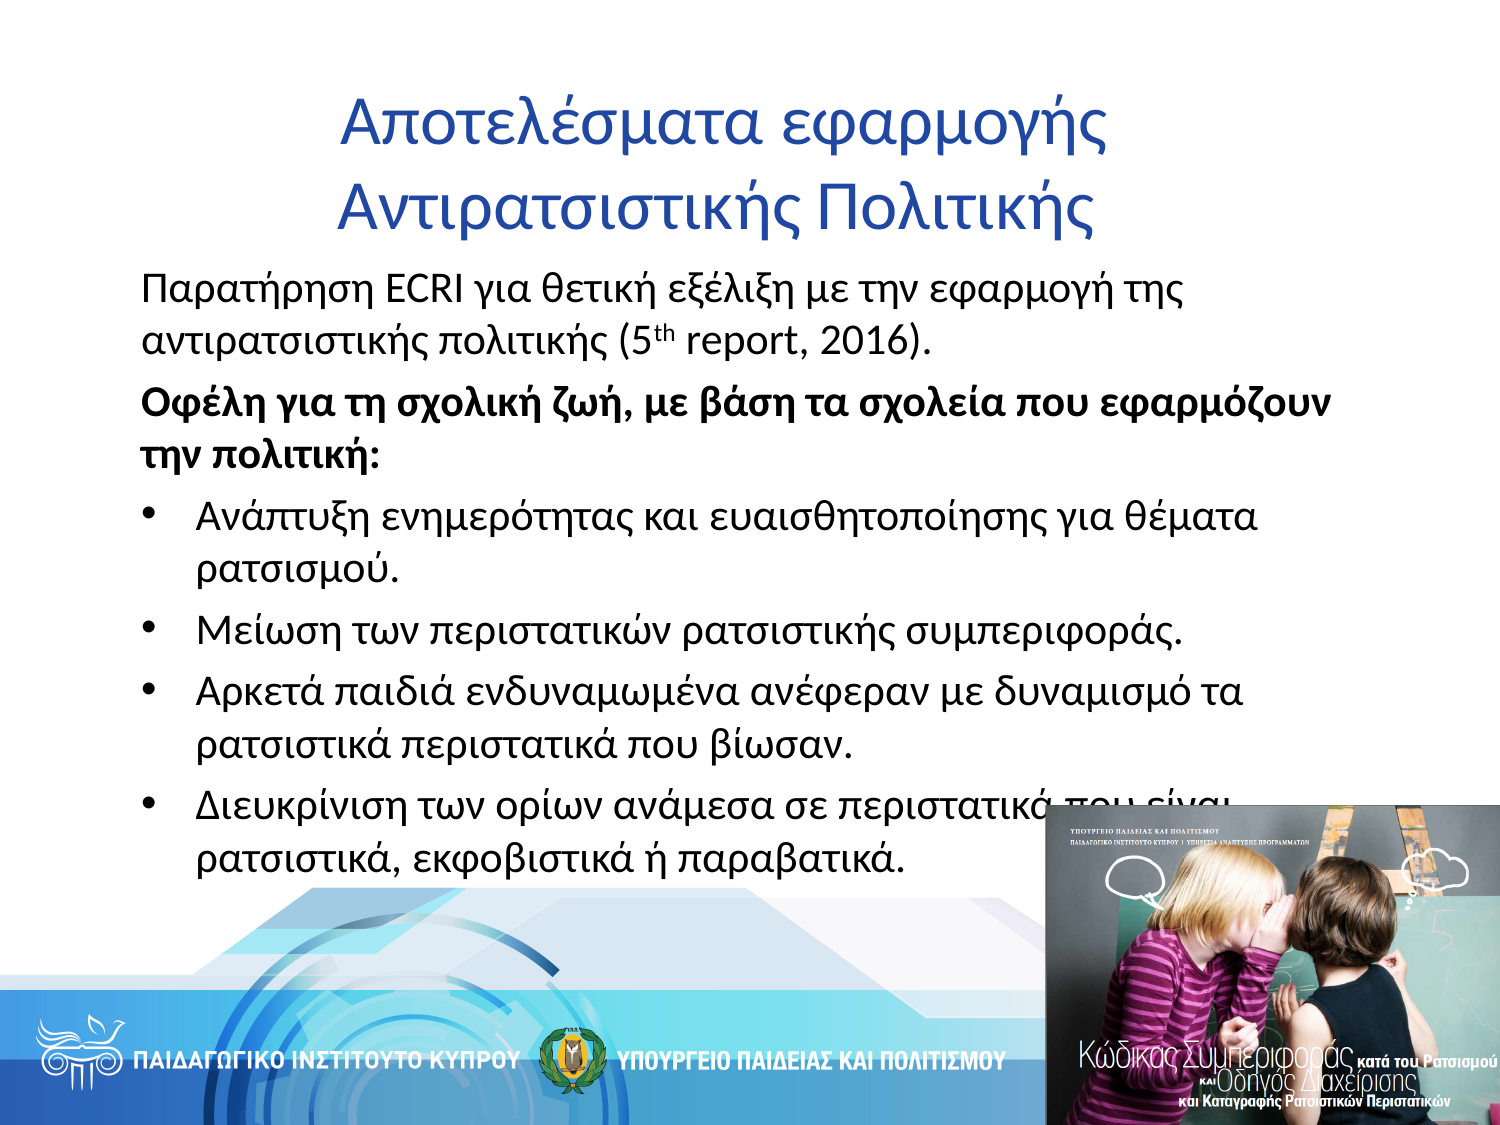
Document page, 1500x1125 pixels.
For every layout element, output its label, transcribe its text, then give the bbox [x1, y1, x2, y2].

title Αποτελέσματα εφαρμογής Αντιρατσιστικής Πολιτικής [126, 66, 1323, 250]
list Παρατήρηση ECRI για θετική εξέλιξη με την εφαρμογή της αντιρατσιστικής πολιτικής (5th report, 2016). Οφέλη για τη σχολική ζωή, με βάση τα σχολεία που εφαρμόζουν την πολιτική: Ανάπτυξη ενημερότητας και ευαισθητοποίησης για θέματα ρατσισμού. Μείωση των περιστατικών ρατσιστικής συμπεριφοράς. Αρκετά παιδιά ενδυναμωμένα ανέφεραν με δυναμισμό τα ρατσιστικά περιστατικά που βίωσαν. Διευκρίνιση των ορίων ανάμεσα σε περιστατικά που είναι ρατσιστικά, εκφοβιστικά ή παραβατικά. [126, 250, 1365, 894]
picture [0, 0, 1500, 1125]
